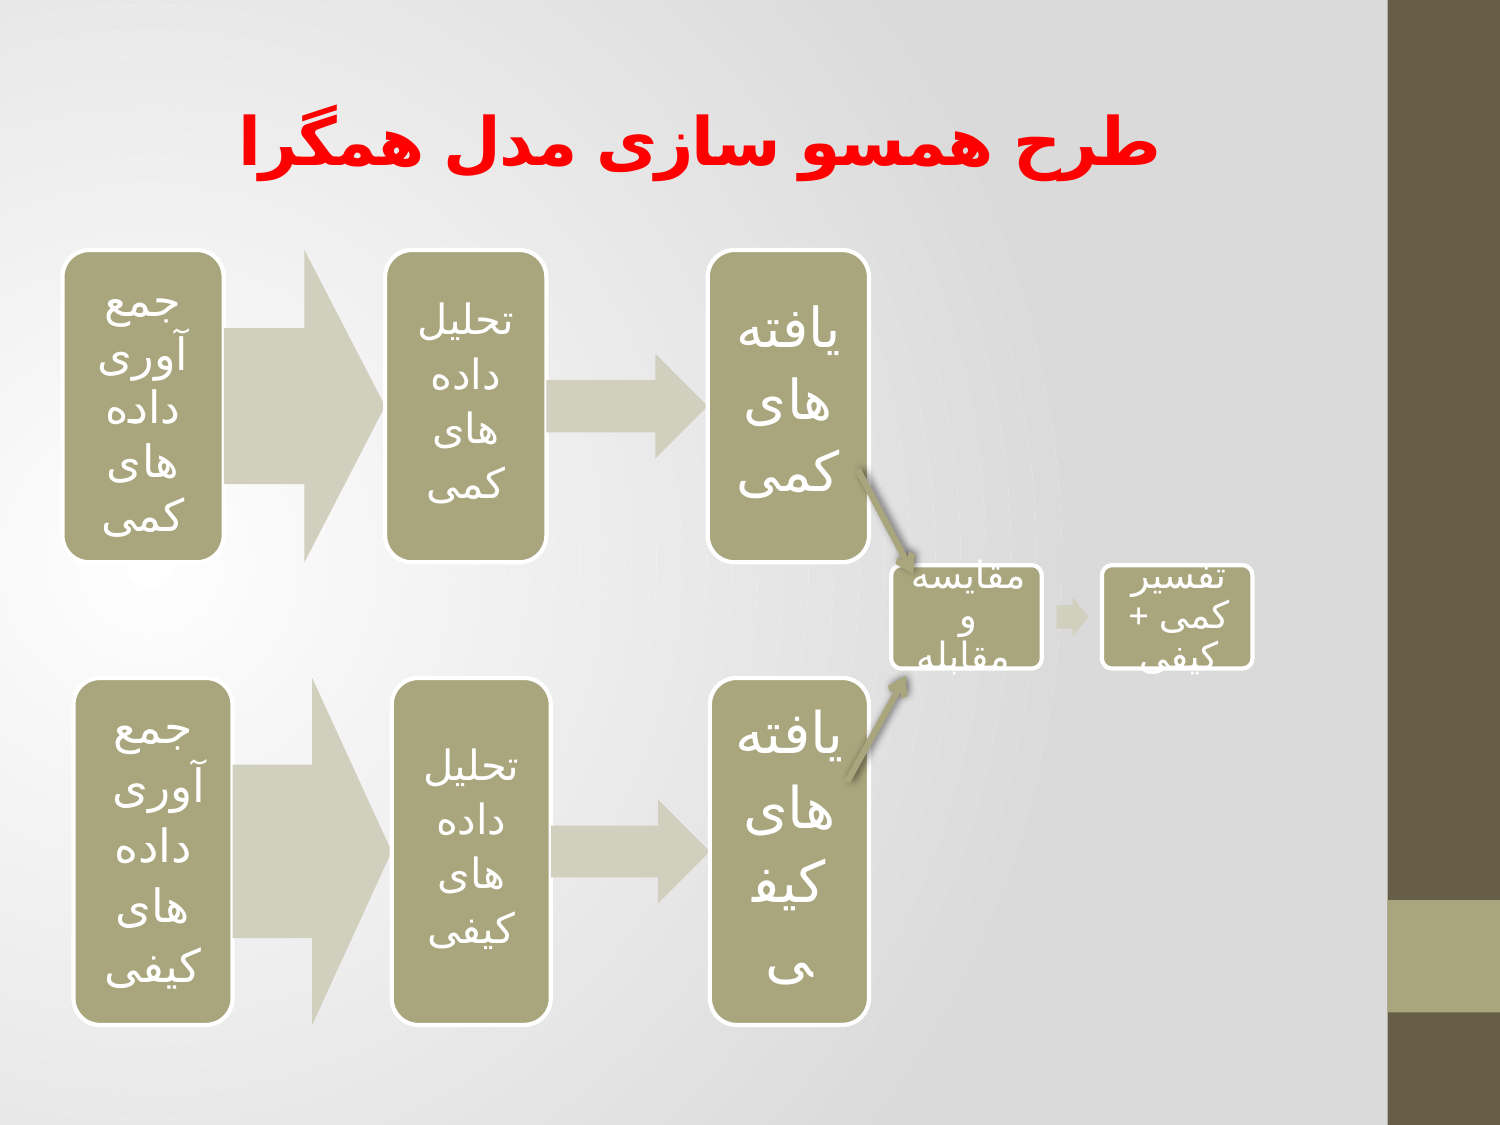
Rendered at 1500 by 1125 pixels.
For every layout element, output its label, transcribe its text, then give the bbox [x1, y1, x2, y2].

title طرح همسو سازی مدل همگرا [75, 45, 1325, 233]
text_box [61, 249, 1301, 1026]
